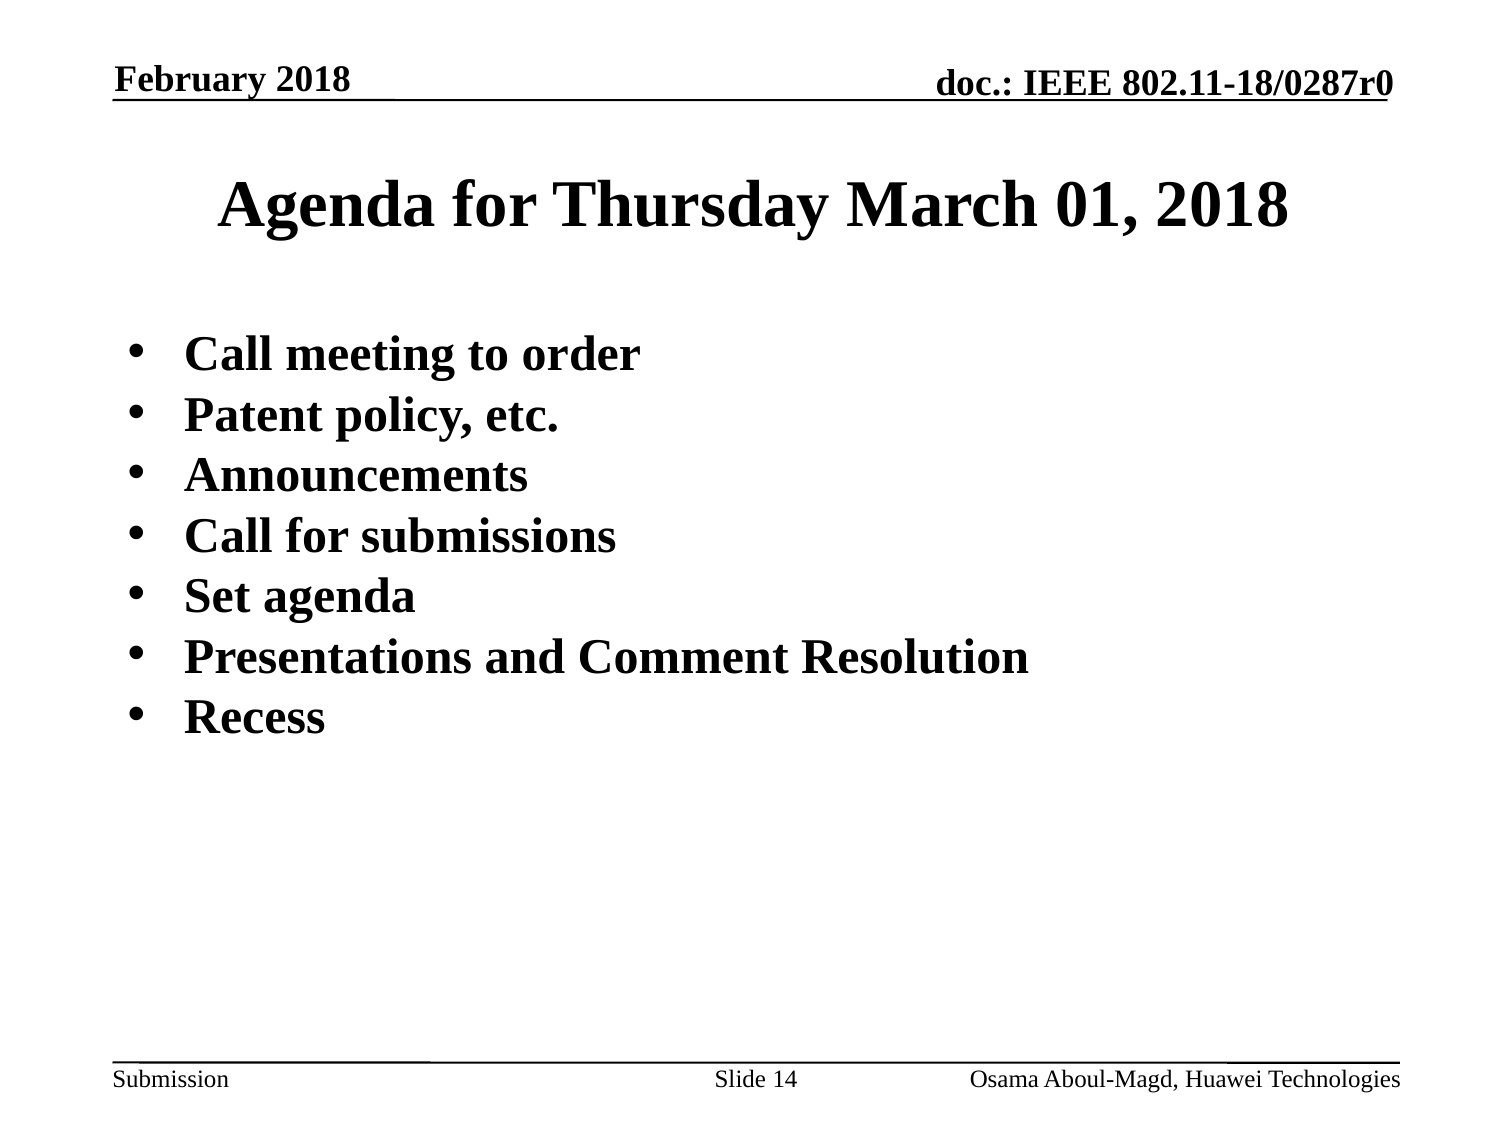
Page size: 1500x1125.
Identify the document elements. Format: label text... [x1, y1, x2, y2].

list Call meeting to order Patent policy, etc. Announcements Call for submissions Set agenda Presentations and Comment Resolution Recess [112, 324, 1388, 1000]
title Agenda for Thursday March 01, 2018 [99, 112, 1426, 288]
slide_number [114, 54, 423, 100]
slide_number Slide 14 [712, 1061, 800, 1123]
footer Osama Aboul-Magd, Huawei Technologies [878, 1061, 1402, 1093]
